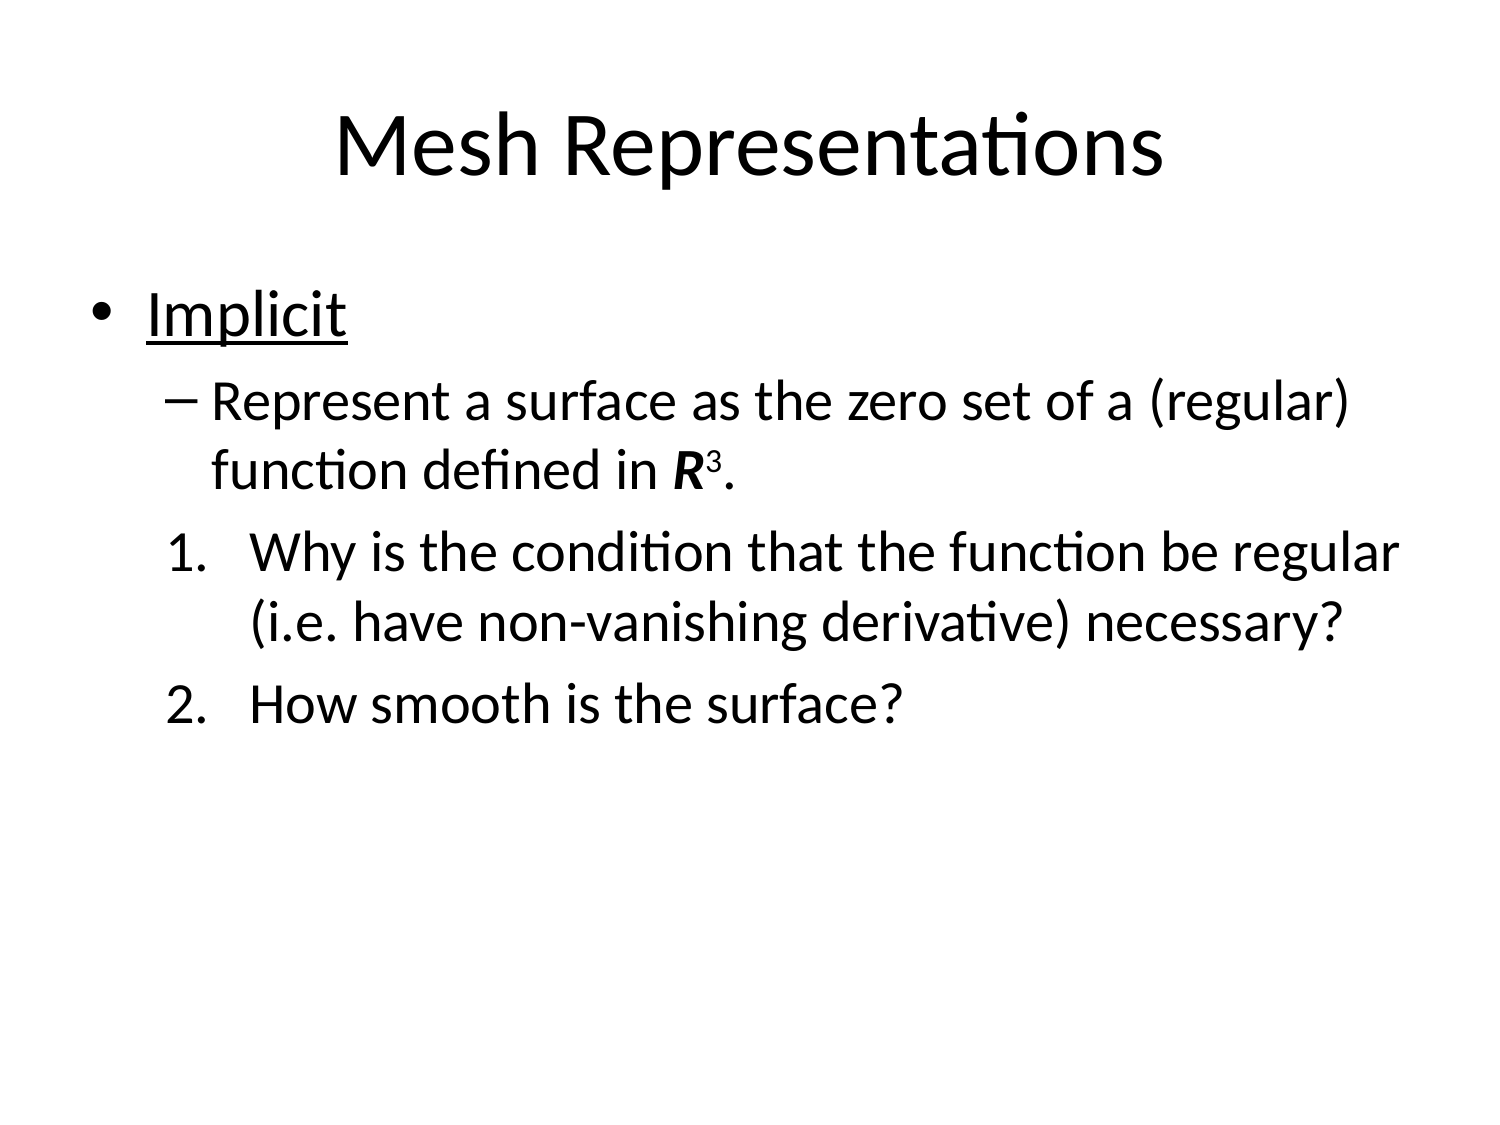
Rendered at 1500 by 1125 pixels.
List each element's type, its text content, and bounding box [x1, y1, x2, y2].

list Implicit Represent a surface as the zero set of a (regular) function defined in R3. Why is the condition that the function be regular (i.e. have non-vanishing derivative) necessary? How smooth is the surface? [75, 262, 1425, 1005]
title Mesh Representations [75, 45, 1425, 233]
